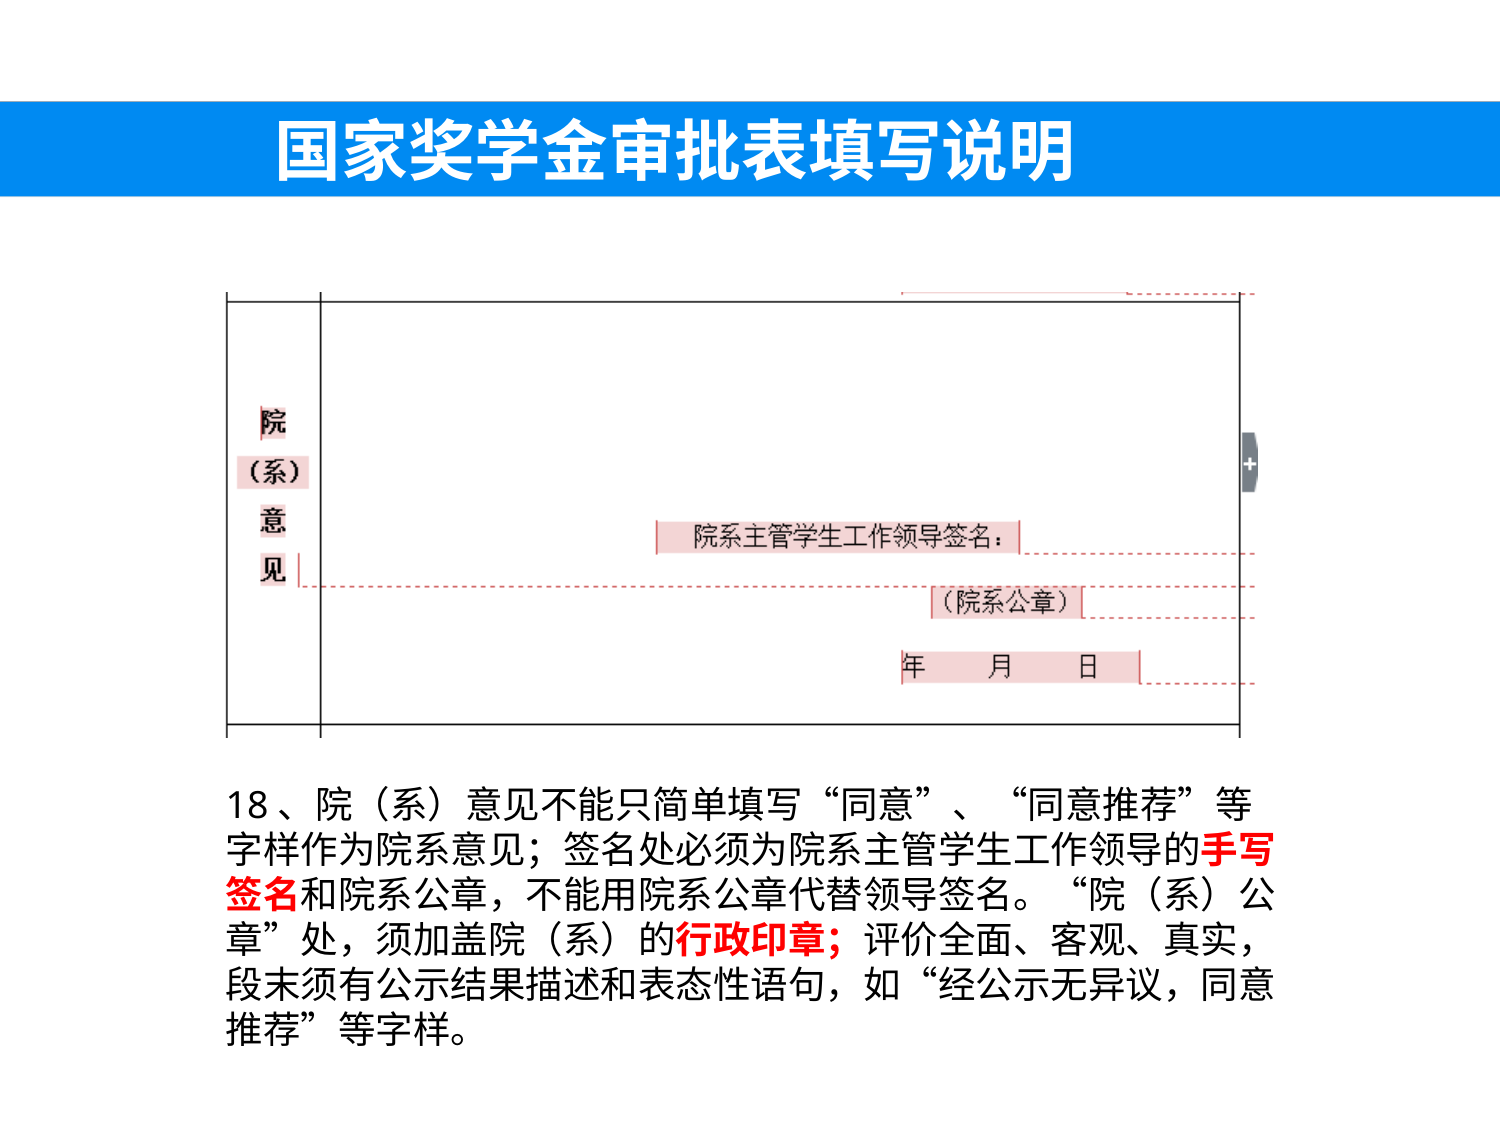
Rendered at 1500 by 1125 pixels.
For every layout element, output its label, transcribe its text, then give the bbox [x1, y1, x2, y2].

picture [217, 292, 1258, 738]
text_box 18、院（系）意见不能只简单填写“同意”、“同意推荐”等字样作为院系意见；签名处必须为院系主管学生工作领导的手写签名和院系公章，不能用院系公章代替领导签名。“院（系）公章”处，须加盖院（系）的行政印章；评价全面、客观、真实，段末须有公示结果描述和表态性语句，如“经公示无异议，同意推荐”等字样。 [210, 773, 1298, 1125]
text_box 国家奖学金审批表填写说明 [0, 101, 1500, 197]
